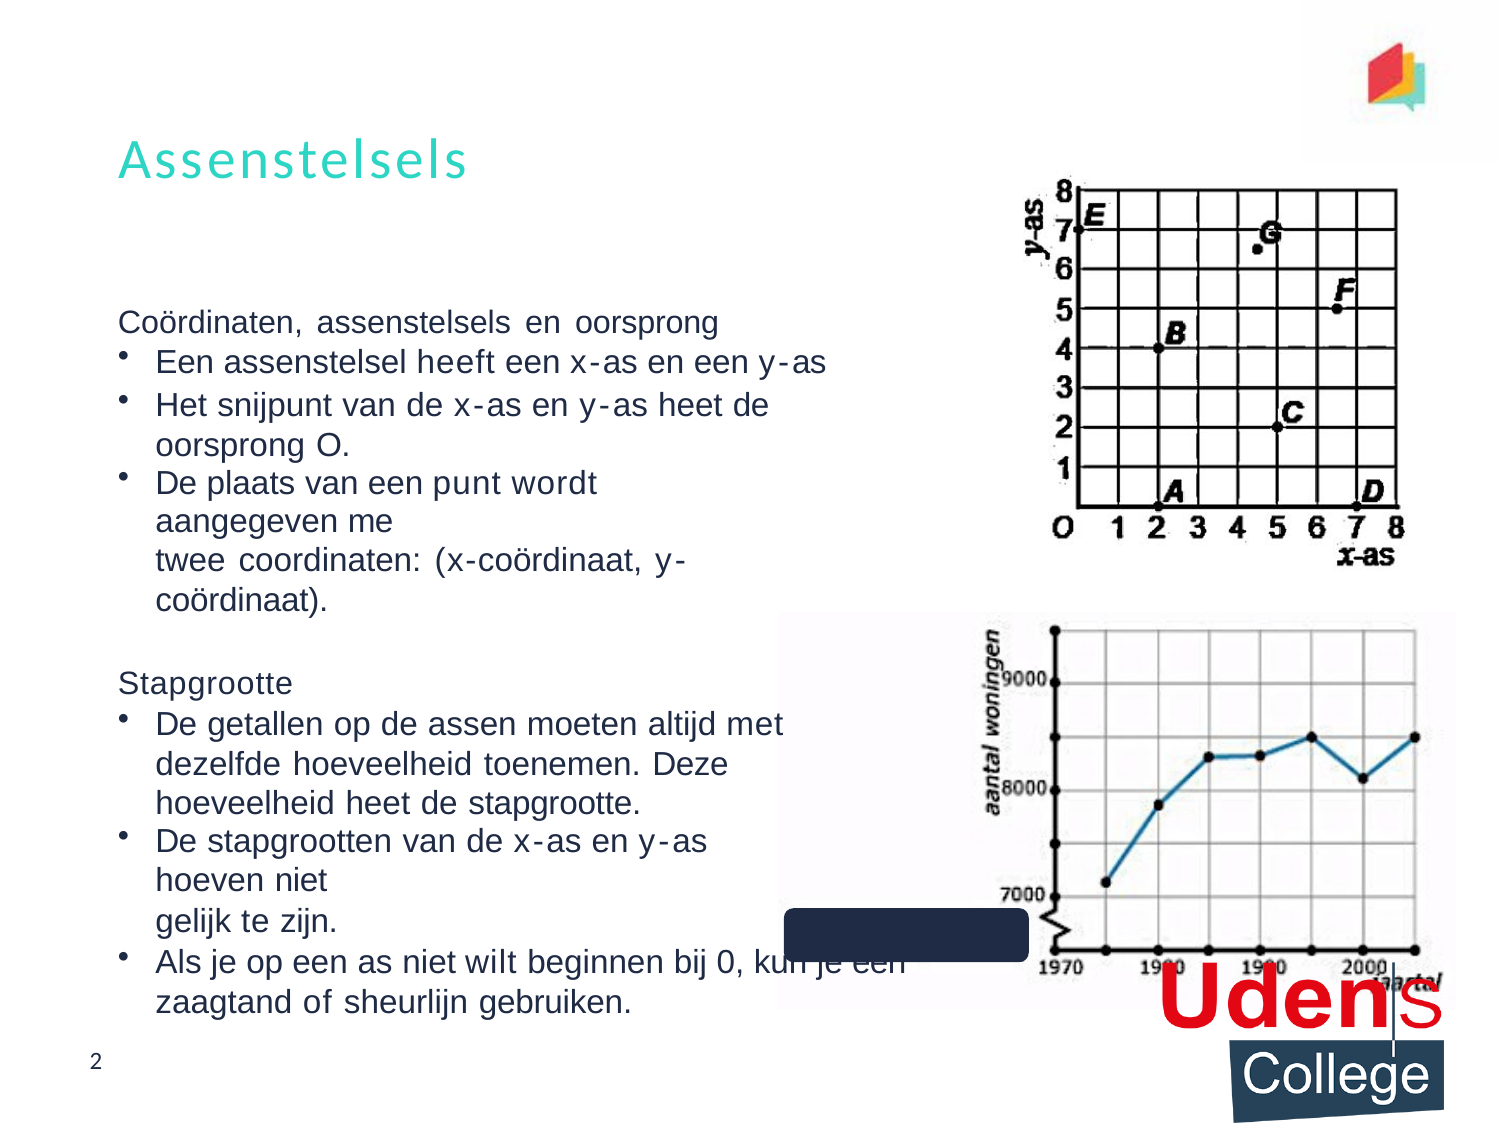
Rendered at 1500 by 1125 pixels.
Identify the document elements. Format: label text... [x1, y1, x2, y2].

text_box 2 [83, 1043, 129, 1075]
title Assenstelsels [116, 119, 480, 298]
text_box Coördinaten, assenstelsels en oorsprong Een assenstelsel heeft een x-as en een y-as Het snijpunt van de x-as en y-as heet de oorsprong O. De plaats van een punt wordt aangegeven me twee coordinaten: (x-coördinaat, y-coördinaat). Stapgrootte De getallen op de assen moeten altijd met dezelfde hoeveelheid toenemen. Deze hoeveelheid heet de stapgrootte. De stapgrootten van de x-as en y-as hoeven niet gelijk te zijn. Als je op een as niet wilt beginnen bij 0, kun je een zaagtand of sheurlijn gebruiken. Scheurlijn ➔ [115, 298, 1009, 1111]
picture [1014, 0, 1500, 1123]
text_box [777, 611, 1456, 1010]
